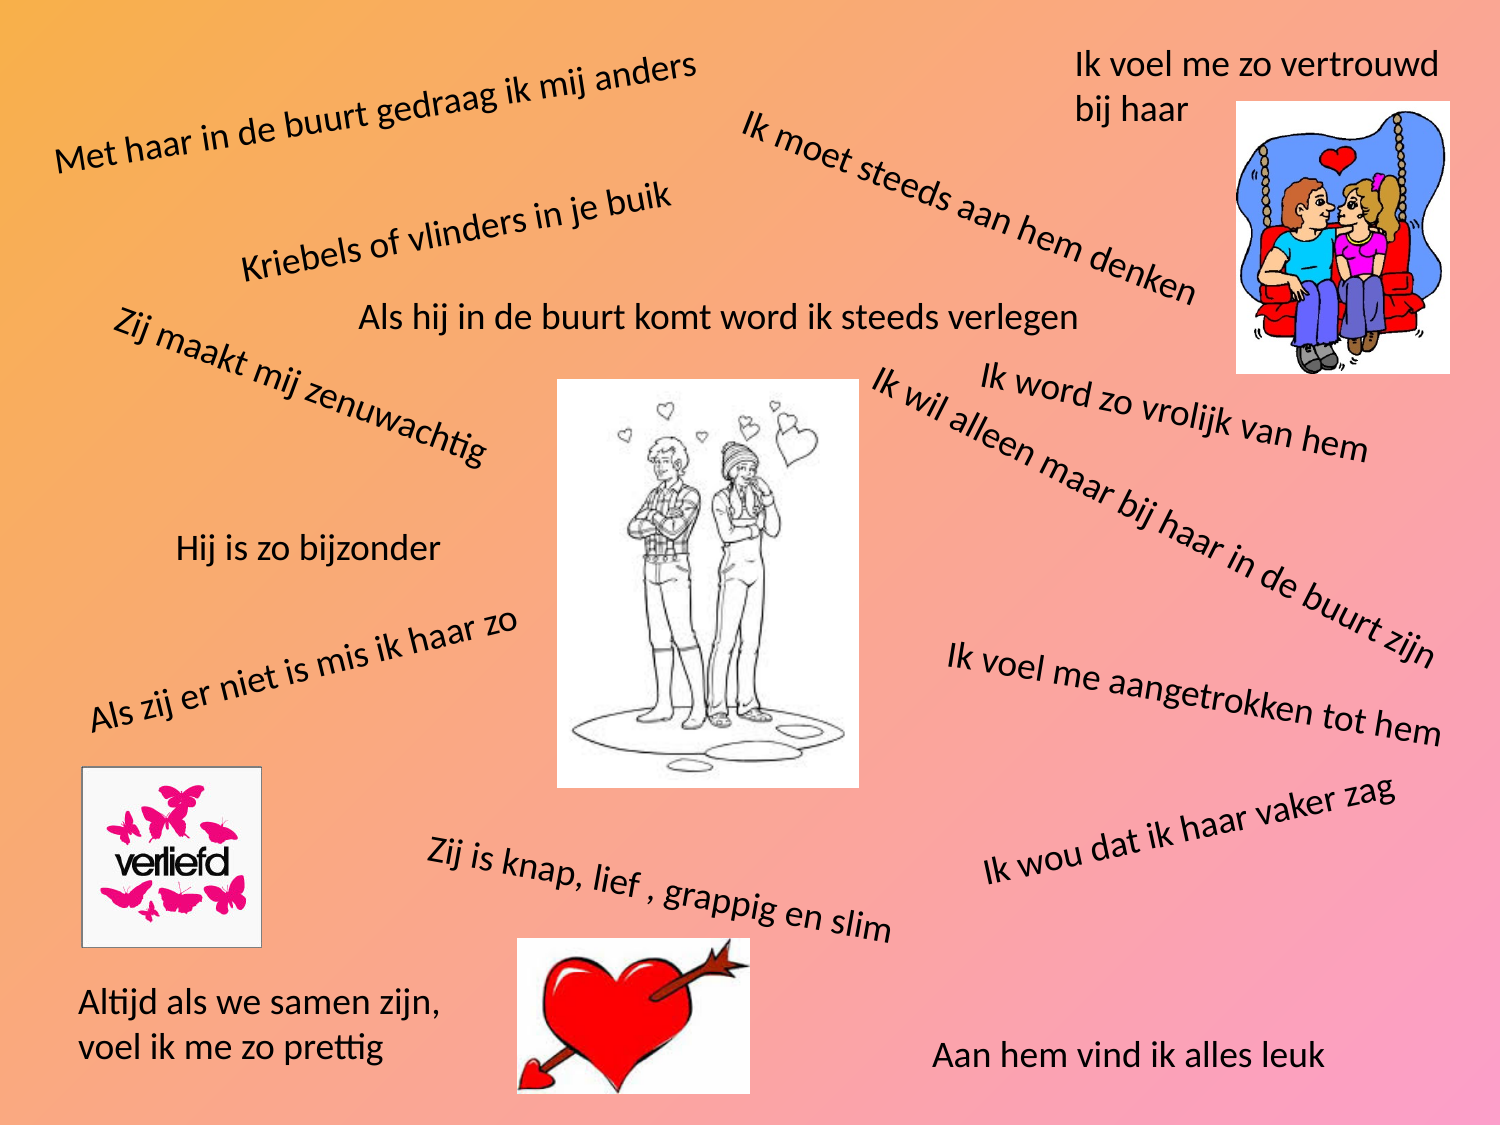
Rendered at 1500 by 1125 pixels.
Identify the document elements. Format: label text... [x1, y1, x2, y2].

text_box Aan hem vind ik alles leuk [917, 1023, 1341, 1083]
text_box Als zij er niet is mis ik haar zo [66, 580, 538, 752]
text_box Ik moet steeds aan hem denken [720, 85, 1223, 327]
text_box Zij maakt mij zenuwachtig [93, 281, 512, 485]
picture [81, 766, 262, 949]
text_box Hij is zo bijzonder [161, 515, 457, 576]
text_box Zij is knap, lief , grappig en slim [409, 813, 914, 962]
text_box Altijd als we samen zijn, voel ik me zo prettig [63, 970, 457, 1075]
picture [517, 938, 751, 1095]
text_box Ik wou dat ik haar vaker zag [962, 753, 1414, 903]
text_box Ik voel me aangetrokken tot hem [928, 619, 1463, 765]
text_box Ik voel me zo vertrouwd bij haar [1059, 31, 1464, 137]
text_box Kriebels of vlinders in je buik [221, 158, 690, 300]
text_box Met haar in de buurt gedraag ik mij anders [34, 28, 716, 192]
text_box Als hij in de buurt komt word ik steeds verlegen [343, 284, 1095, 344]
text_box Ik wil alleen maar bij haar in de buurt zijn [857, 340, 1464, 690]
picture [1236, 101, 1450, 374]
picture [556, 379, 859, 789]
text_box Ik word zo vrolijk van hem [963, 344, 1412, 486]
